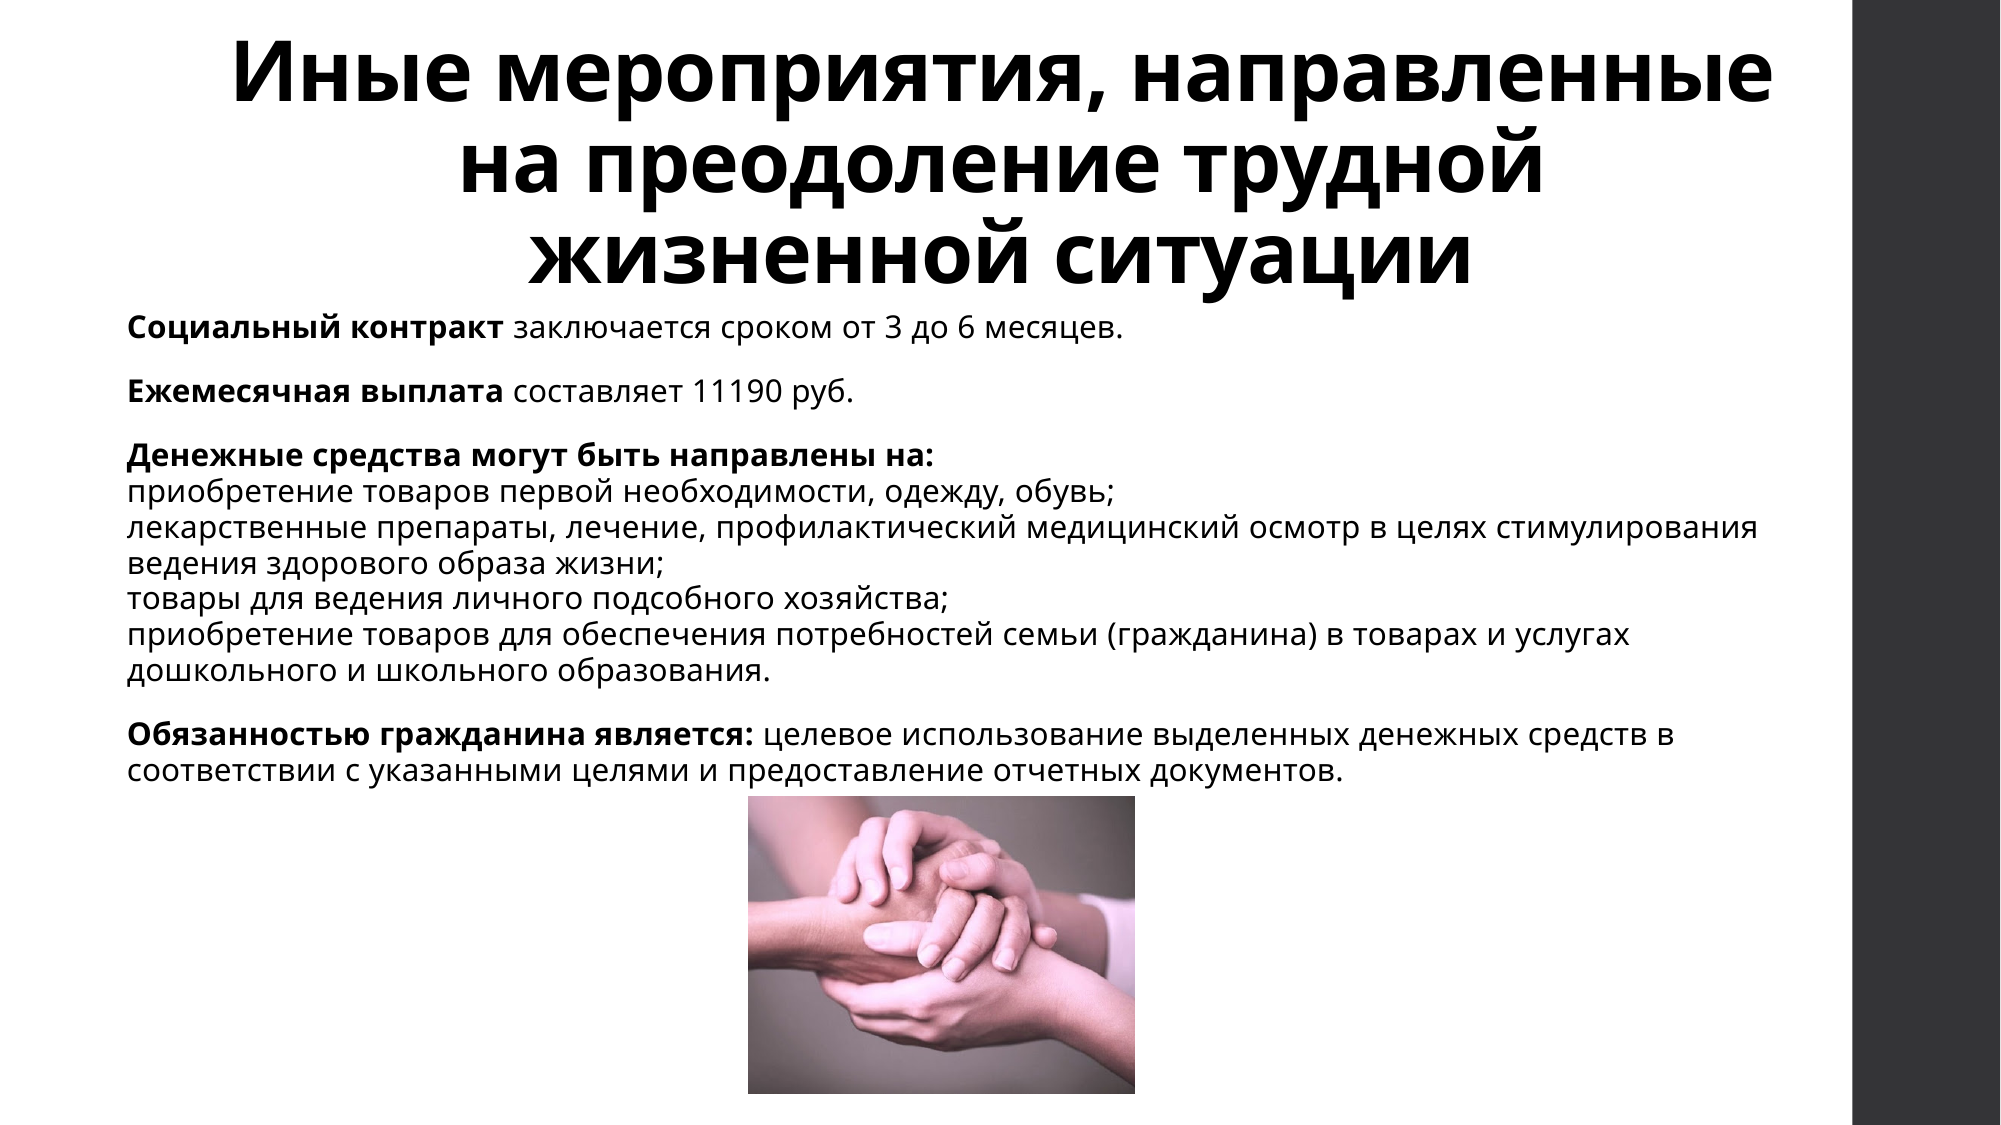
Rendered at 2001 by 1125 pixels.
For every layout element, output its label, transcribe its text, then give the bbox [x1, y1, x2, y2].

title Иные мероприятия, направленные на преодоление трудной жизненной ситуации [206, 19, 1797, 309]
list Социальный контракт заключается сроком от 3 до 6 месяцев. Ежемесячная выплата составляет 11190 руб. Денежные средства могут быть направлены на: приобретение товаров первой необходимости, одежду, обувь; лекарственные препараты, лечение, профилактический медицинский осмотр в целях стимулирования ведения здорового образа жизни; товары для ведения личного подсобного хозяйства; приобретение товаров для обеспечения потребностей семьи (гражданина) в товарах и услугах дошкольного и школьного образования. Обязанностью гражданина является: целевое использование выделенных денежных средств в соответствии с указанными целями и предоставление отчетных документов. [111, 302, 1779, 799]
picture [748, 796, 1136, 1094]
